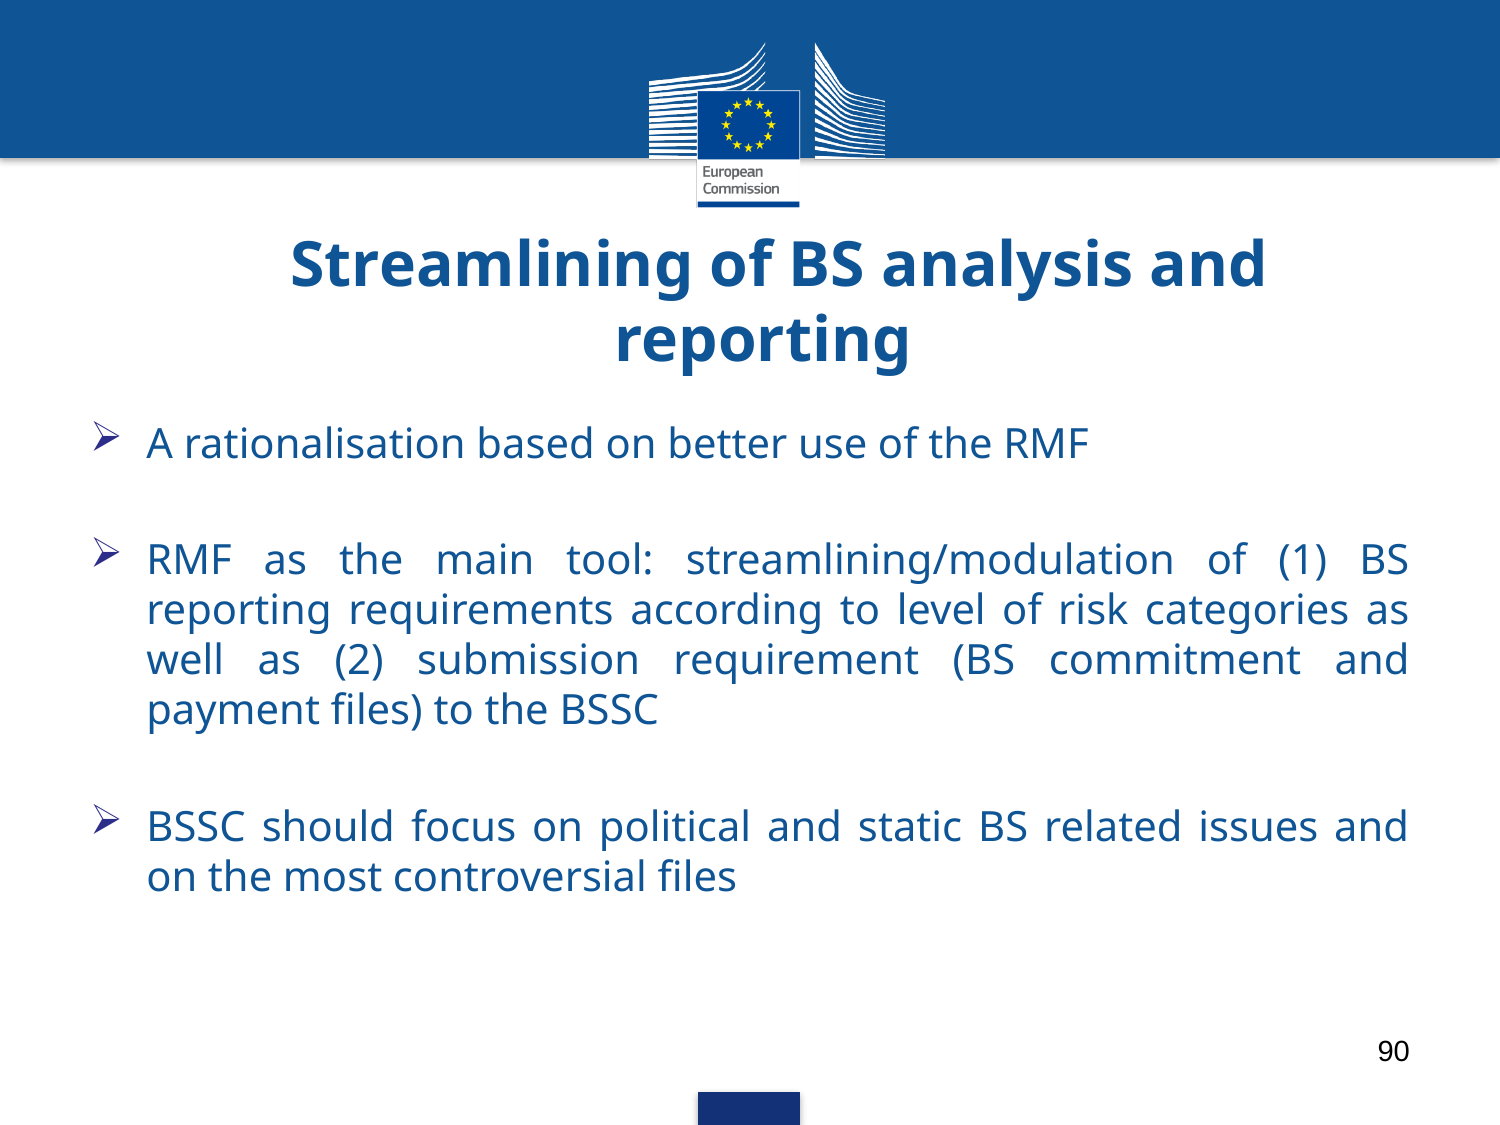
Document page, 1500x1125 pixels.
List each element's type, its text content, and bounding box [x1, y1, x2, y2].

picture [649, 42, 885, 208]
title Streamlining of BS analysis and reporting [74, 221, 1426, 376]
list A rationalisation based on better use of the RMF RMF as the main tool: streamlining/modulation of (1) BS reporting requirements according to level of risk categories as well as (2) submission requirement (BS commitment and payment files) to the BSSC BSSC should focus on political and static BS related issues and on the most controversial files [74, 408, 1426, 988]
slide_number 90 [1074, 1024, 1426, 1103]
